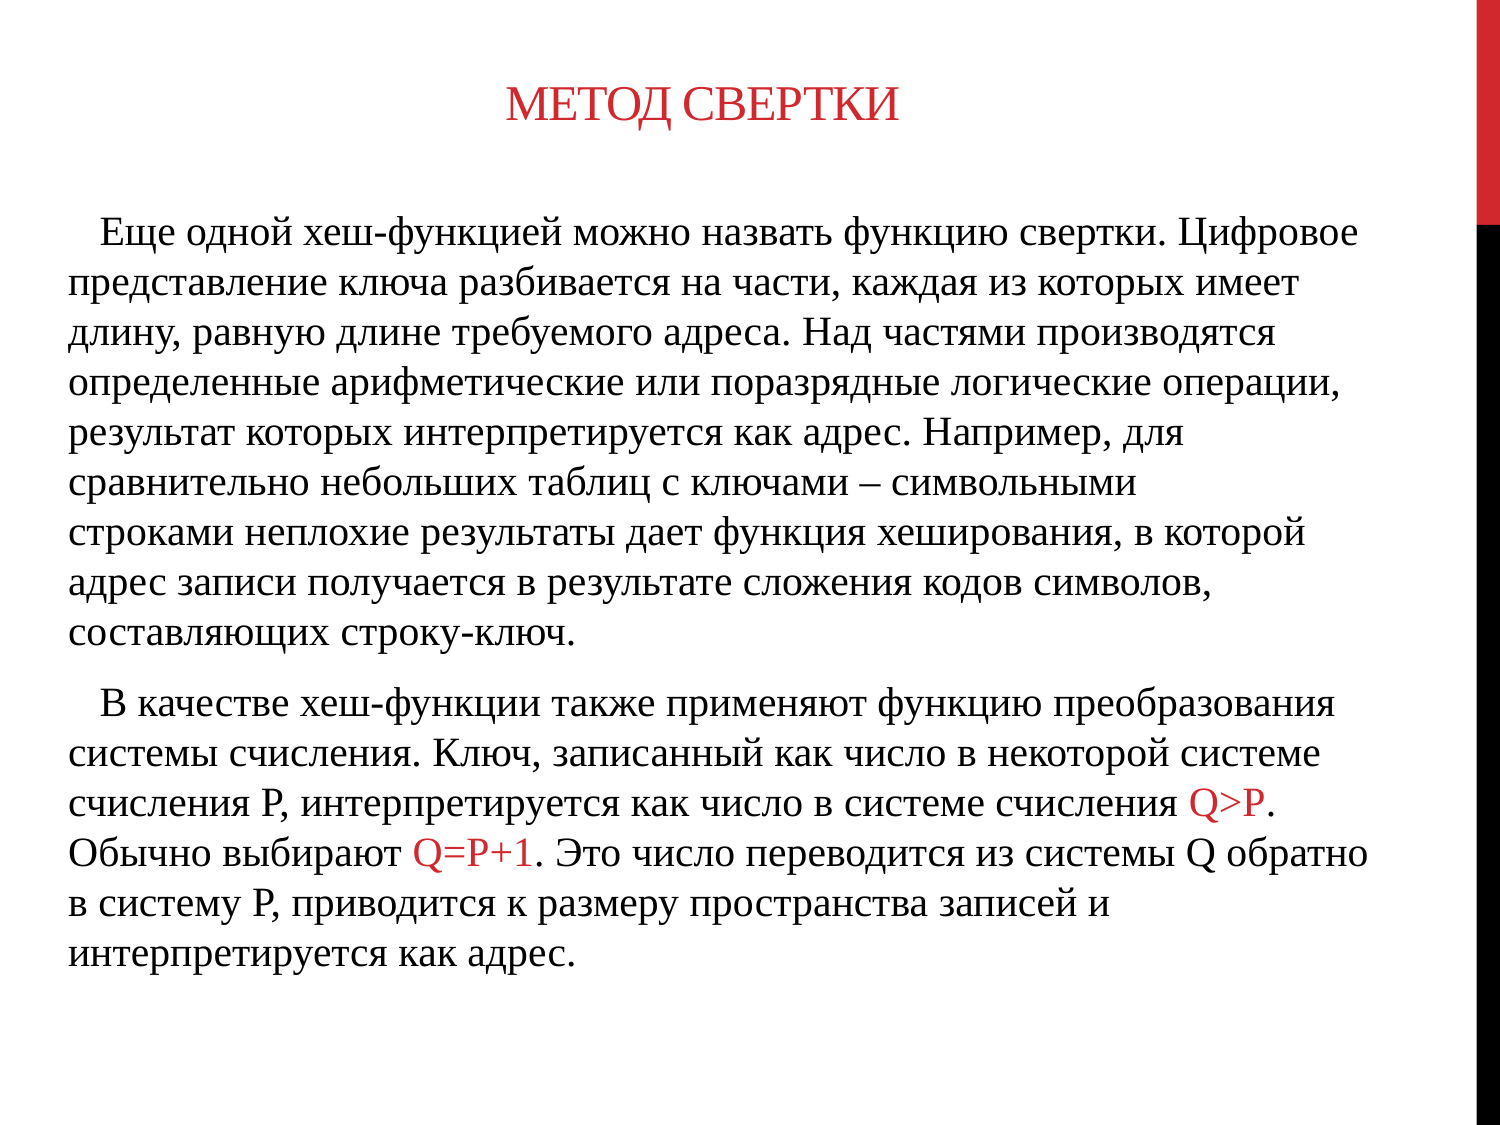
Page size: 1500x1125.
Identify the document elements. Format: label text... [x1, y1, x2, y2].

title Метод свертки [490, 54, 928, 138]
list Еще одной хеш-функцией можно назвать функцию свертки. Цифровое представление ключа разбивается на части, каждая из которых имеет длину, равную длине требуемого адреса. Над частями производятся определенные арифметические или поразрядные логические операции, результат которых интерпретируется как адрес. Например, для сравнительно небольших таблиц с ключами – символьными строками неплохие результаты дает функция хеширования, в которой адрес записи получается в результате сложения кодов символов, составляющих строку-ключ. В качестве хеш-функции также применяют функцию преобразования системы счисления. Ключ, записанный как число в некоторой системе счисления P, интерпретируется как число в системе счисления Q>P. Обычно выбирают Q=P+1. Это число переводится из системы Q обратно в систему P, приводится к размеру пространства записей и интерпретируется как адрес. [53, 196, 1412, 988]
